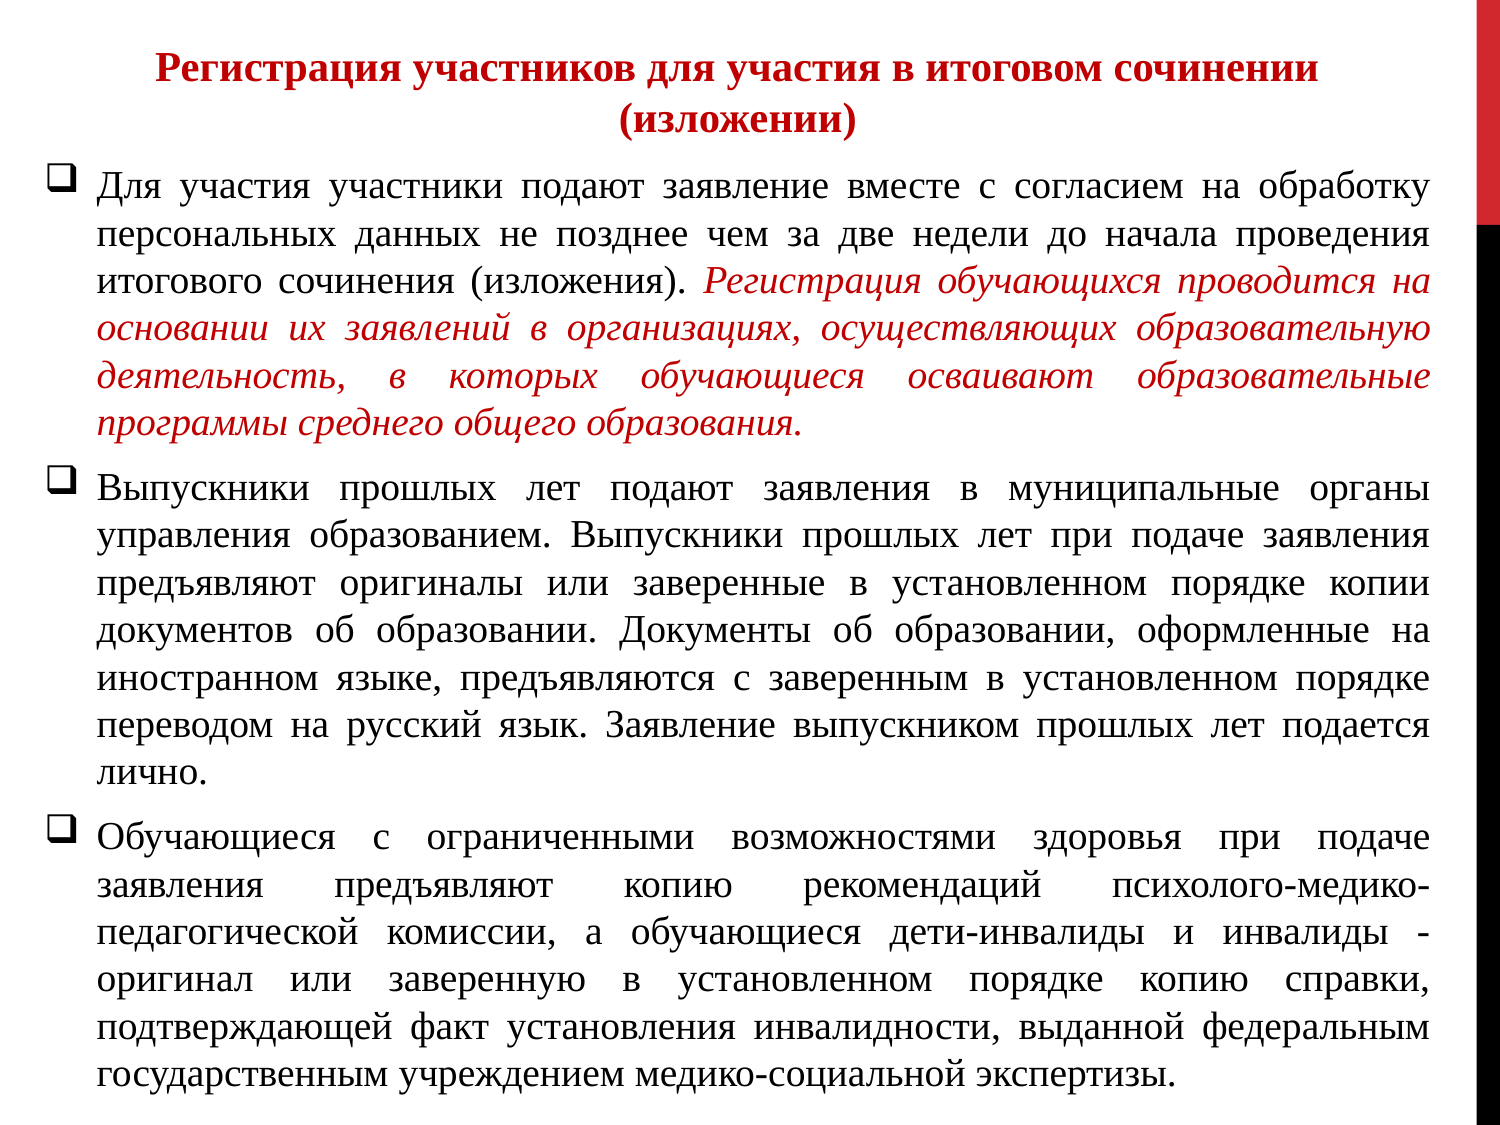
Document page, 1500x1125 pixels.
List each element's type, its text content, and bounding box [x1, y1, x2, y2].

list Регистрация участников для участия в итоговом сочинении (изложении) Для участия участники подают заявление вместе с согласием на обработку персональных данных не позднее чем за две недели до начала проведения итогового сочинения (изложения). Регистрация обучающихся проводится на основании их заявлений в организациях, осуществляющих образовательную деятельность, в которых обучающиеся осваивают образовательные программы среднего общего образования. Выпускники прошлых лет подают заявления в муниципальные органы управления образованием. Выпускники прошлых лет при подаче заявления предъявляют оригиналы или заверенные в установленном порядке копии документов об образовании. Документы об образовании, оформленные на иностранном языке, предъявляются с заверенным в установленном порядке переводом на русский язык. Заявление выпускником прошлых лет подается лично. Обучающиеся с ограниченными возможностями здоровья при подаче заявления предъявляют копию рекомендаций психолого-медико-педагогической комиссии, а обучающиеся дети-инвалиды и инвалиды - оригинал или заверенную в установленном порядке копию справки, подтверждающей факт установления инвалидности, выданной федеральным государственным учреждением медико-социальной экспертизы. [29, 31, 1447, 1106]
